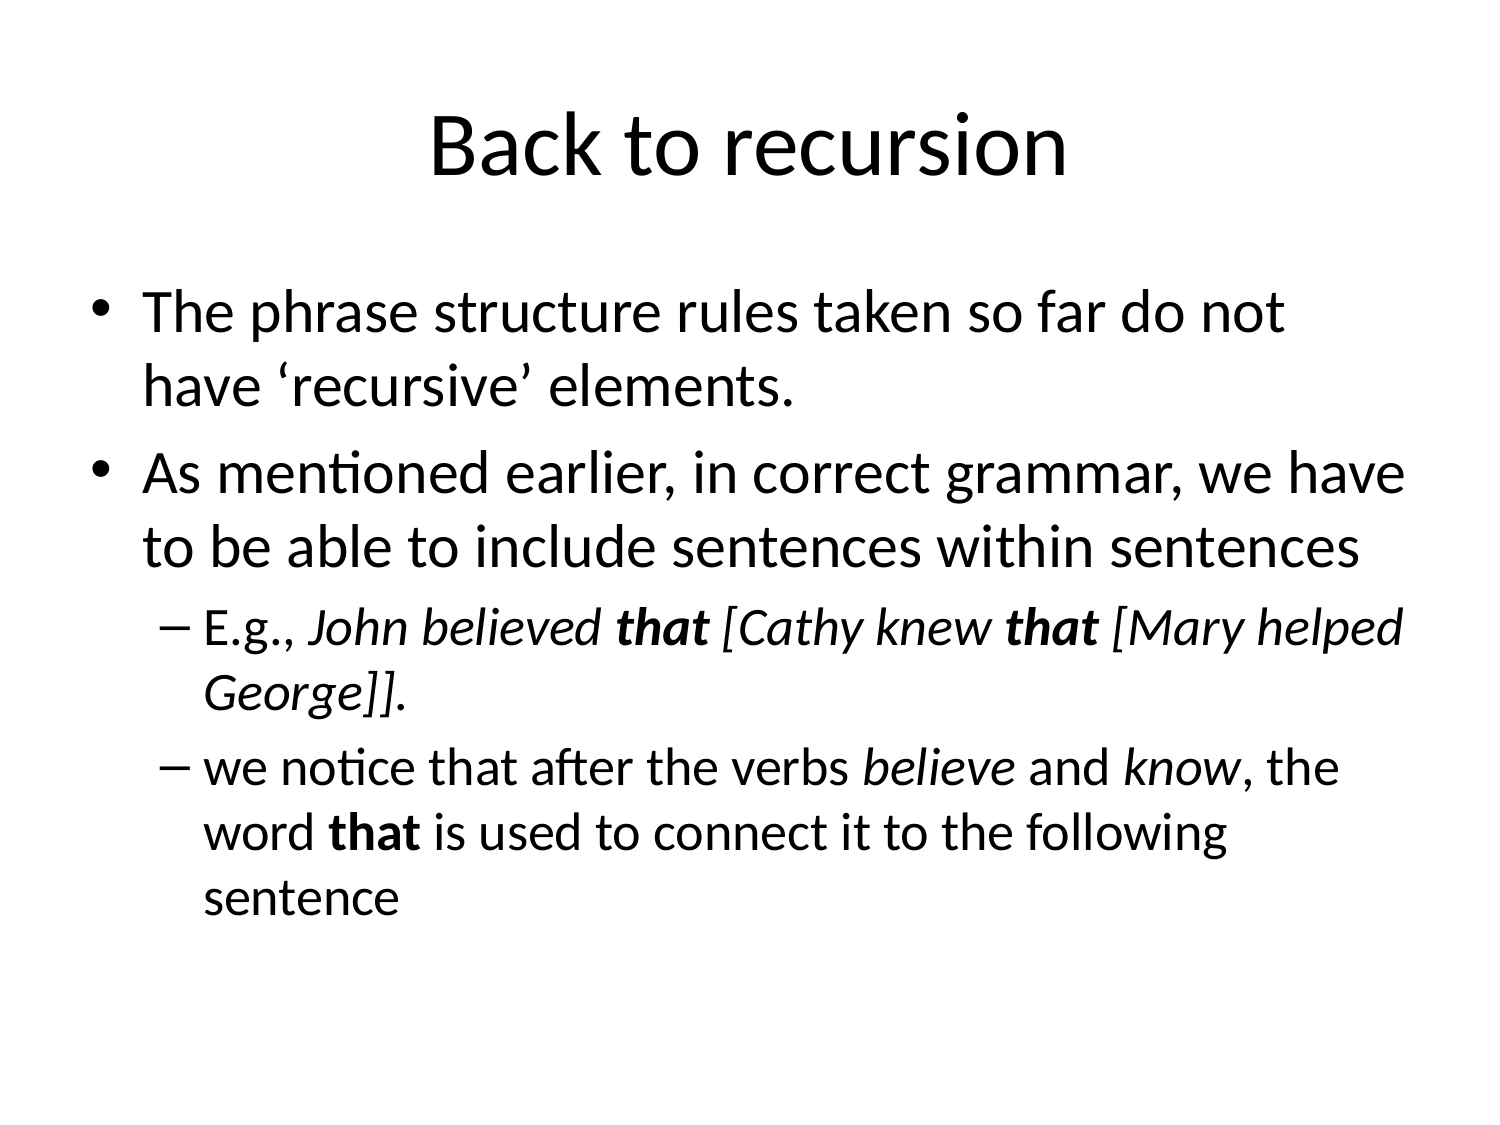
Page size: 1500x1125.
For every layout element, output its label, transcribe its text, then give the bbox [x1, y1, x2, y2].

list The phrase structure rules taken so far do not have ‘recursive’ elements. As mentioned earlier, in correct grammar, we have to be able to include sentences within sentences E.g., John believed that [Cathy knew that [Mary helped George]]. we notice that after the verbs believe and know, the word that is used to connect it to the following sentence [75, 262, 1425, 1005]
title Back to recursion [75, 45, 1425, 233]
